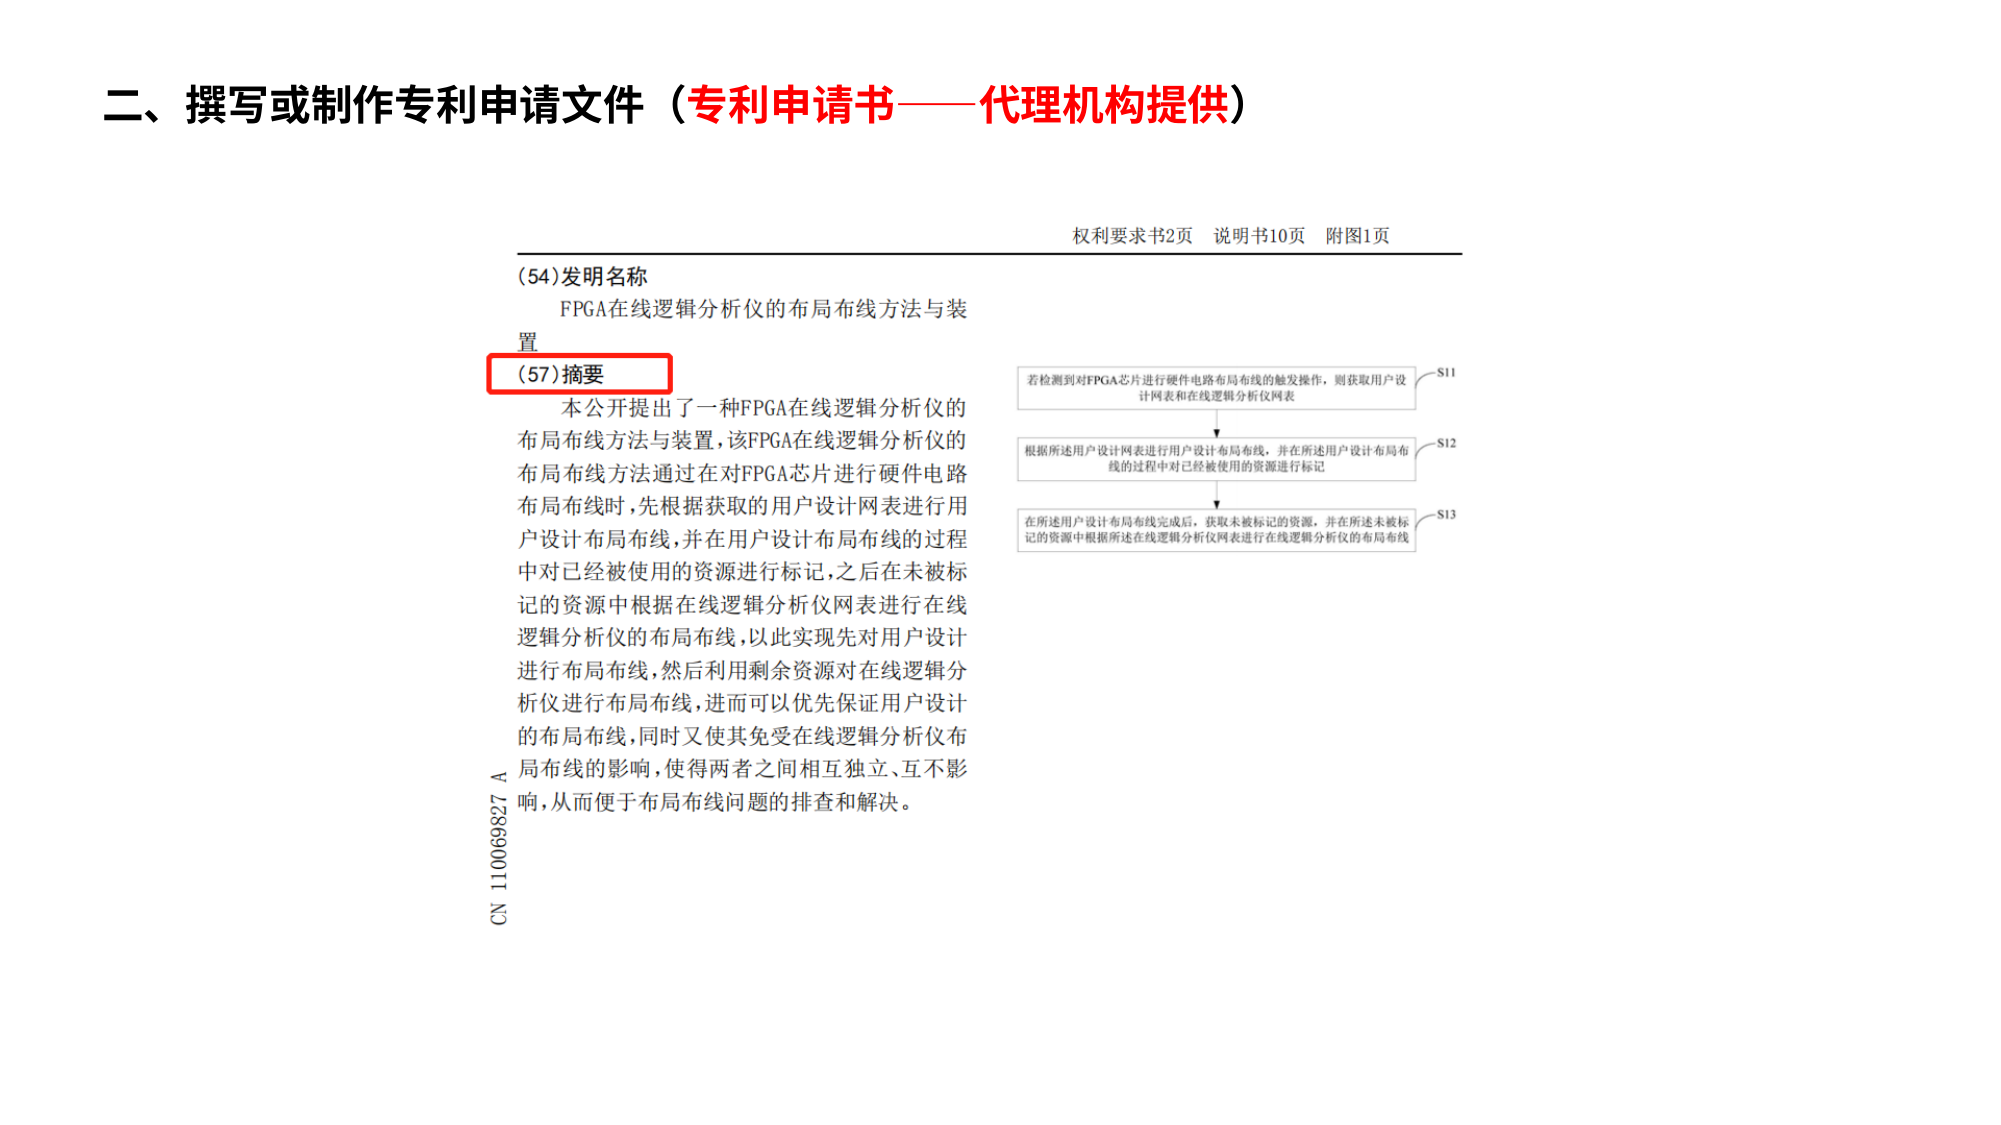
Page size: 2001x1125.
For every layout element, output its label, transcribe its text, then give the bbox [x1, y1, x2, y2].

picture [425, 184, 1574, 941]
title 二、撰写或制作专利申请文件（专利申请书——代理机构提供） [87, 47, 1438, 160]
